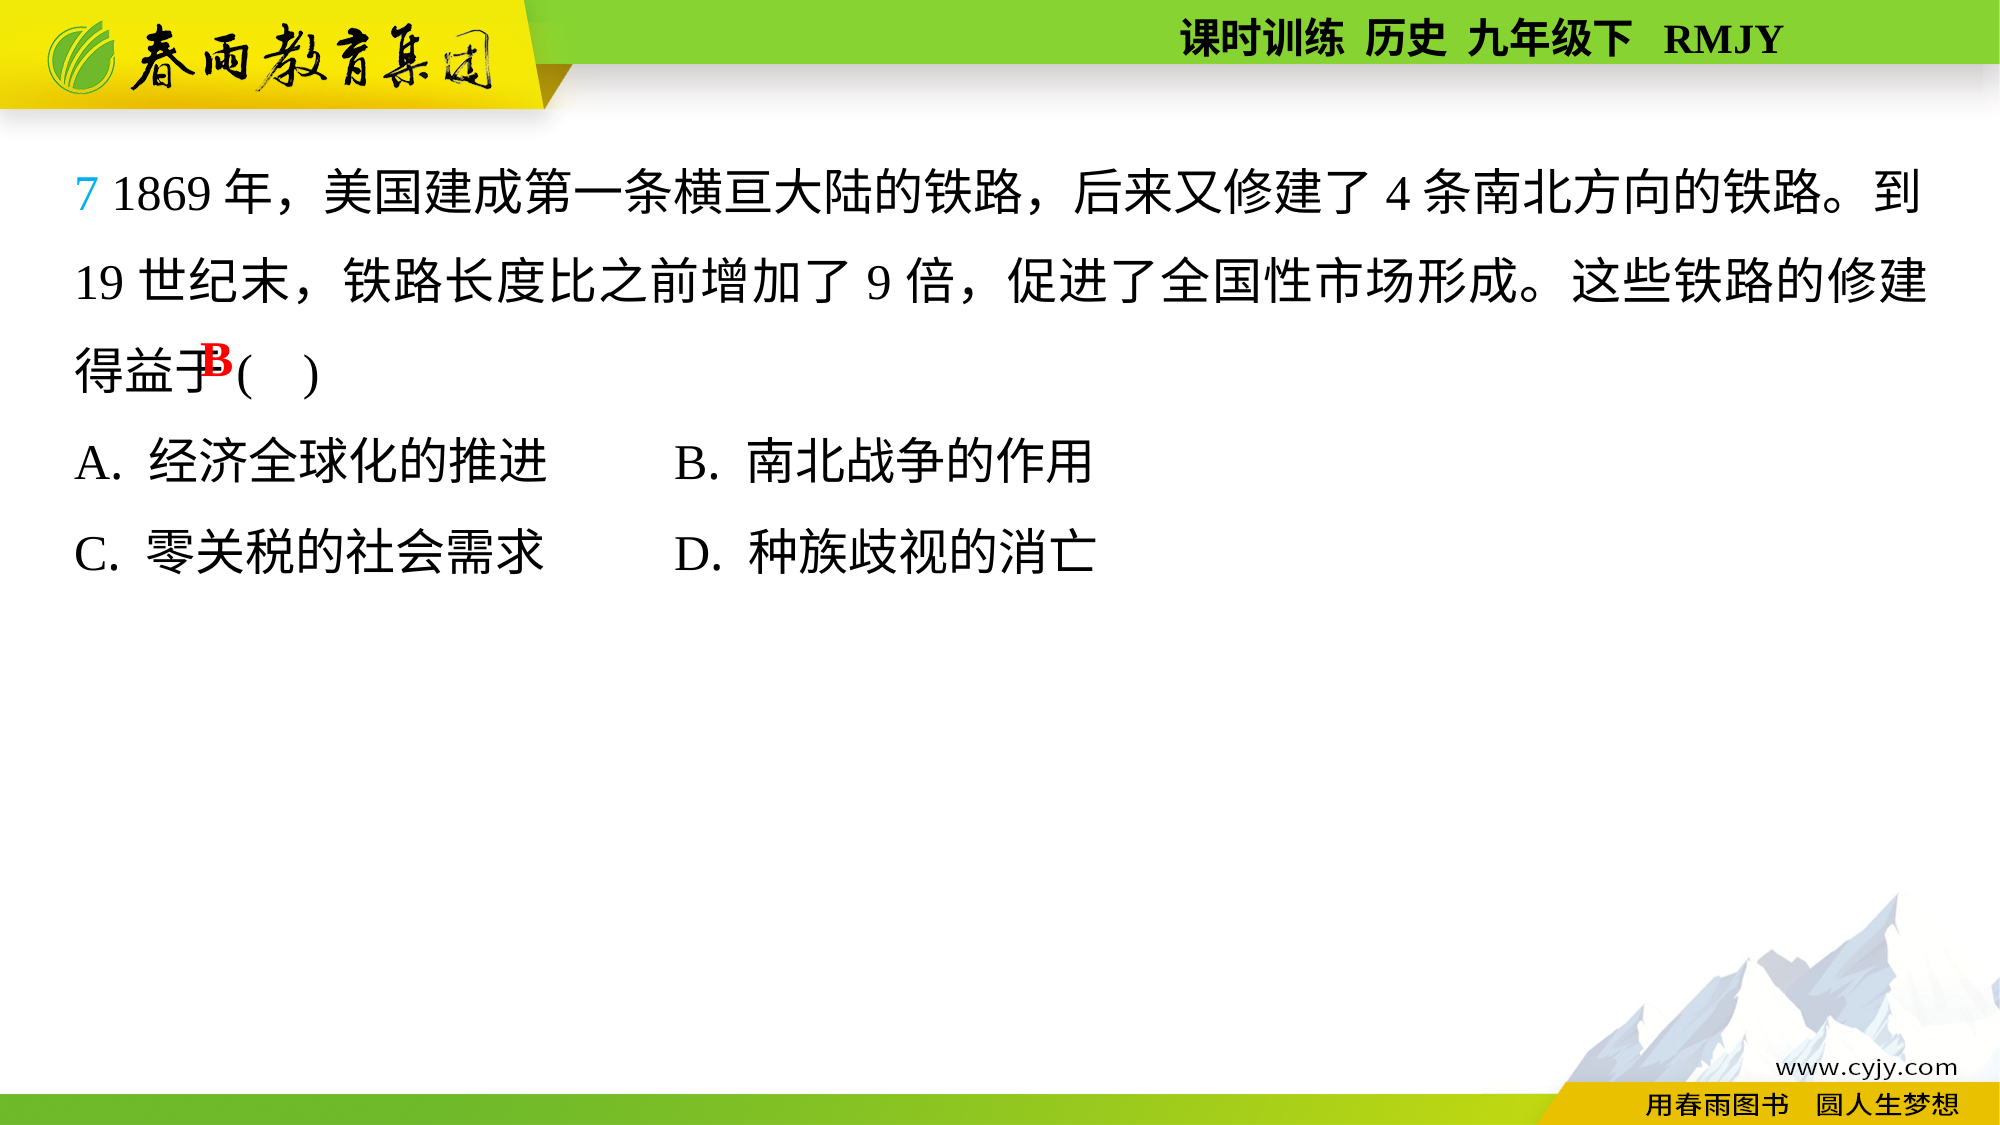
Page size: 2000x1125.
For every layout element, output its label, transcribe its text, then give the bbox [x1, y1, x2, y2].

list 7 1869年，美国建成第一条横亘大陆的铁路，后来又修建了4条南北方向的铁路。到19世纪末，铁路长度比之前增加了9倍，促进了全国性市场形成。这些铁路的修建得益于( ) A. 经济全球化的推进 B. 南北战争的作用 C. 零关税的社会需求 D. 种族歧视的消亡 [59, 122, 1944, 592]
picture [0, 0, 2000, 1125]
text_box B [185, 319, 249, 394]
